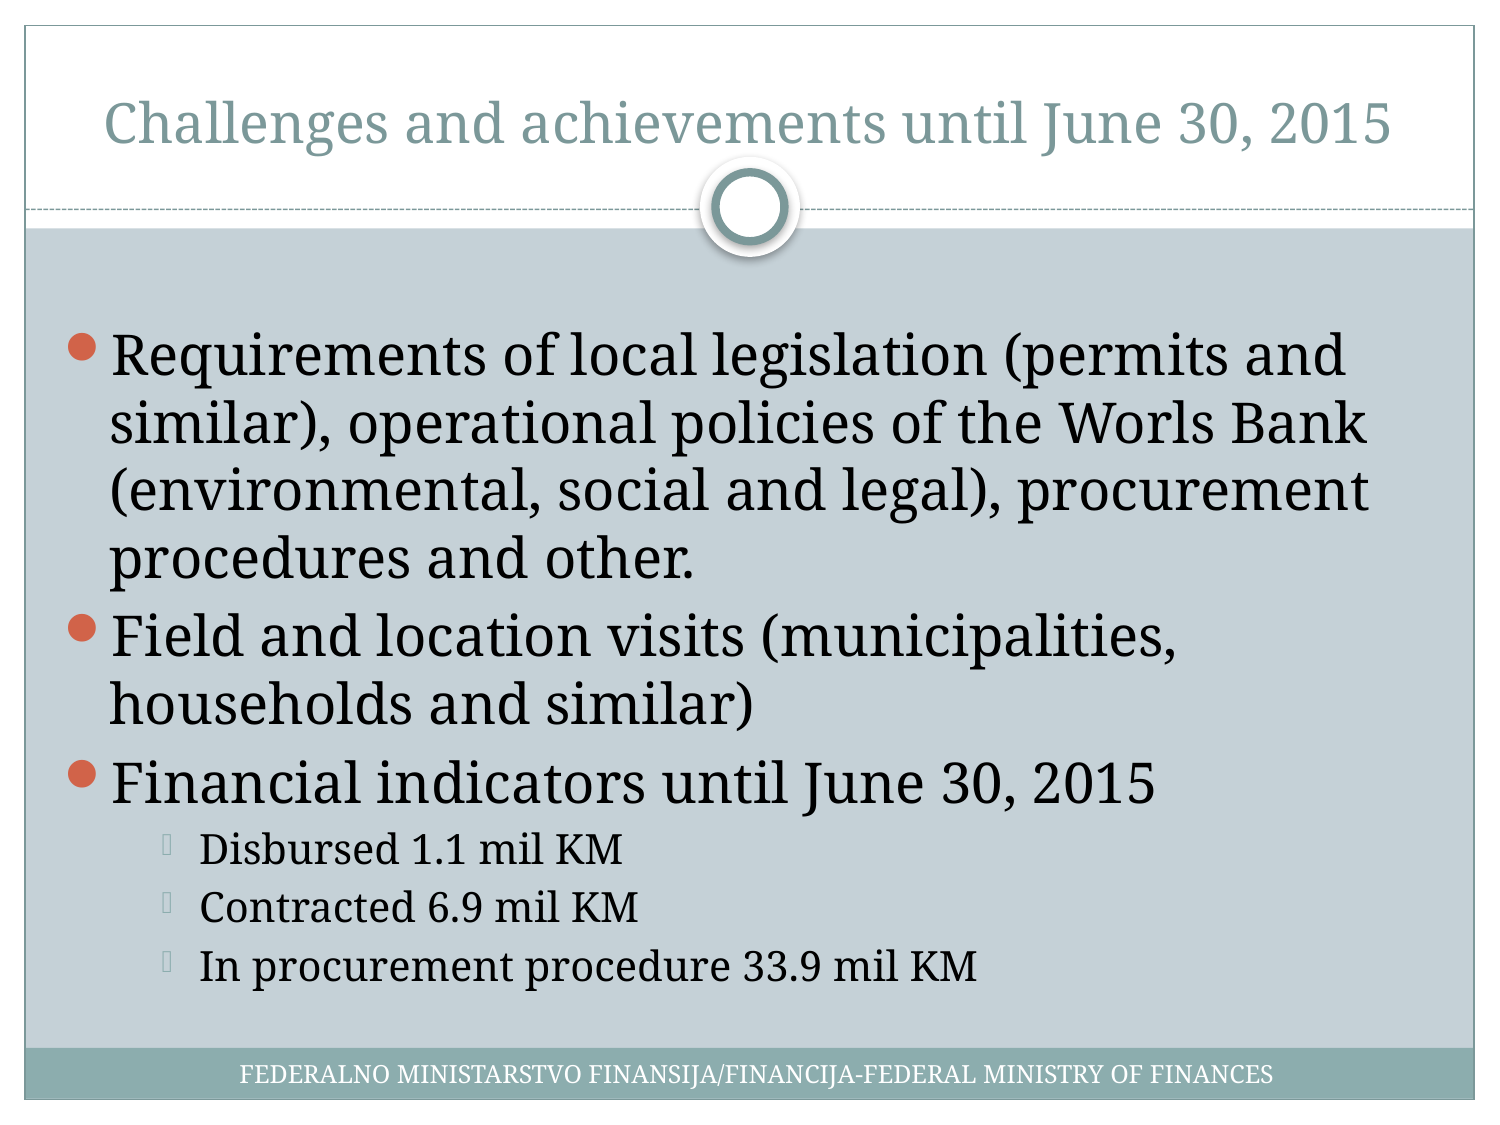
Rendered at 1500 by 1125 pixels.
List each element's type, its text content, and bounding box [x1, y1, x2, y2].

list Requirements of local legislation (permits and similar), operational policies of the Worls Bank (environmental, social and legal), procurement procedures and other. Field and location visits (municipalities, households and similar) Financial indicators until June 30, 2015 Disbursed 1.1 mil KM Contracted 6.9 mil KM In procurement procedure 33.9 mil KM [49, 250, 1445, 1001]
title Challenges and achievements until June 30, 2015 [49, 37, 1450, 162]
footer FEDERALNO MINISTARSTVO FINANSIJA/FINANCIJA-FEDERAL MINISTRY OF FINANCES [50, 1051, 1465, 1112]
